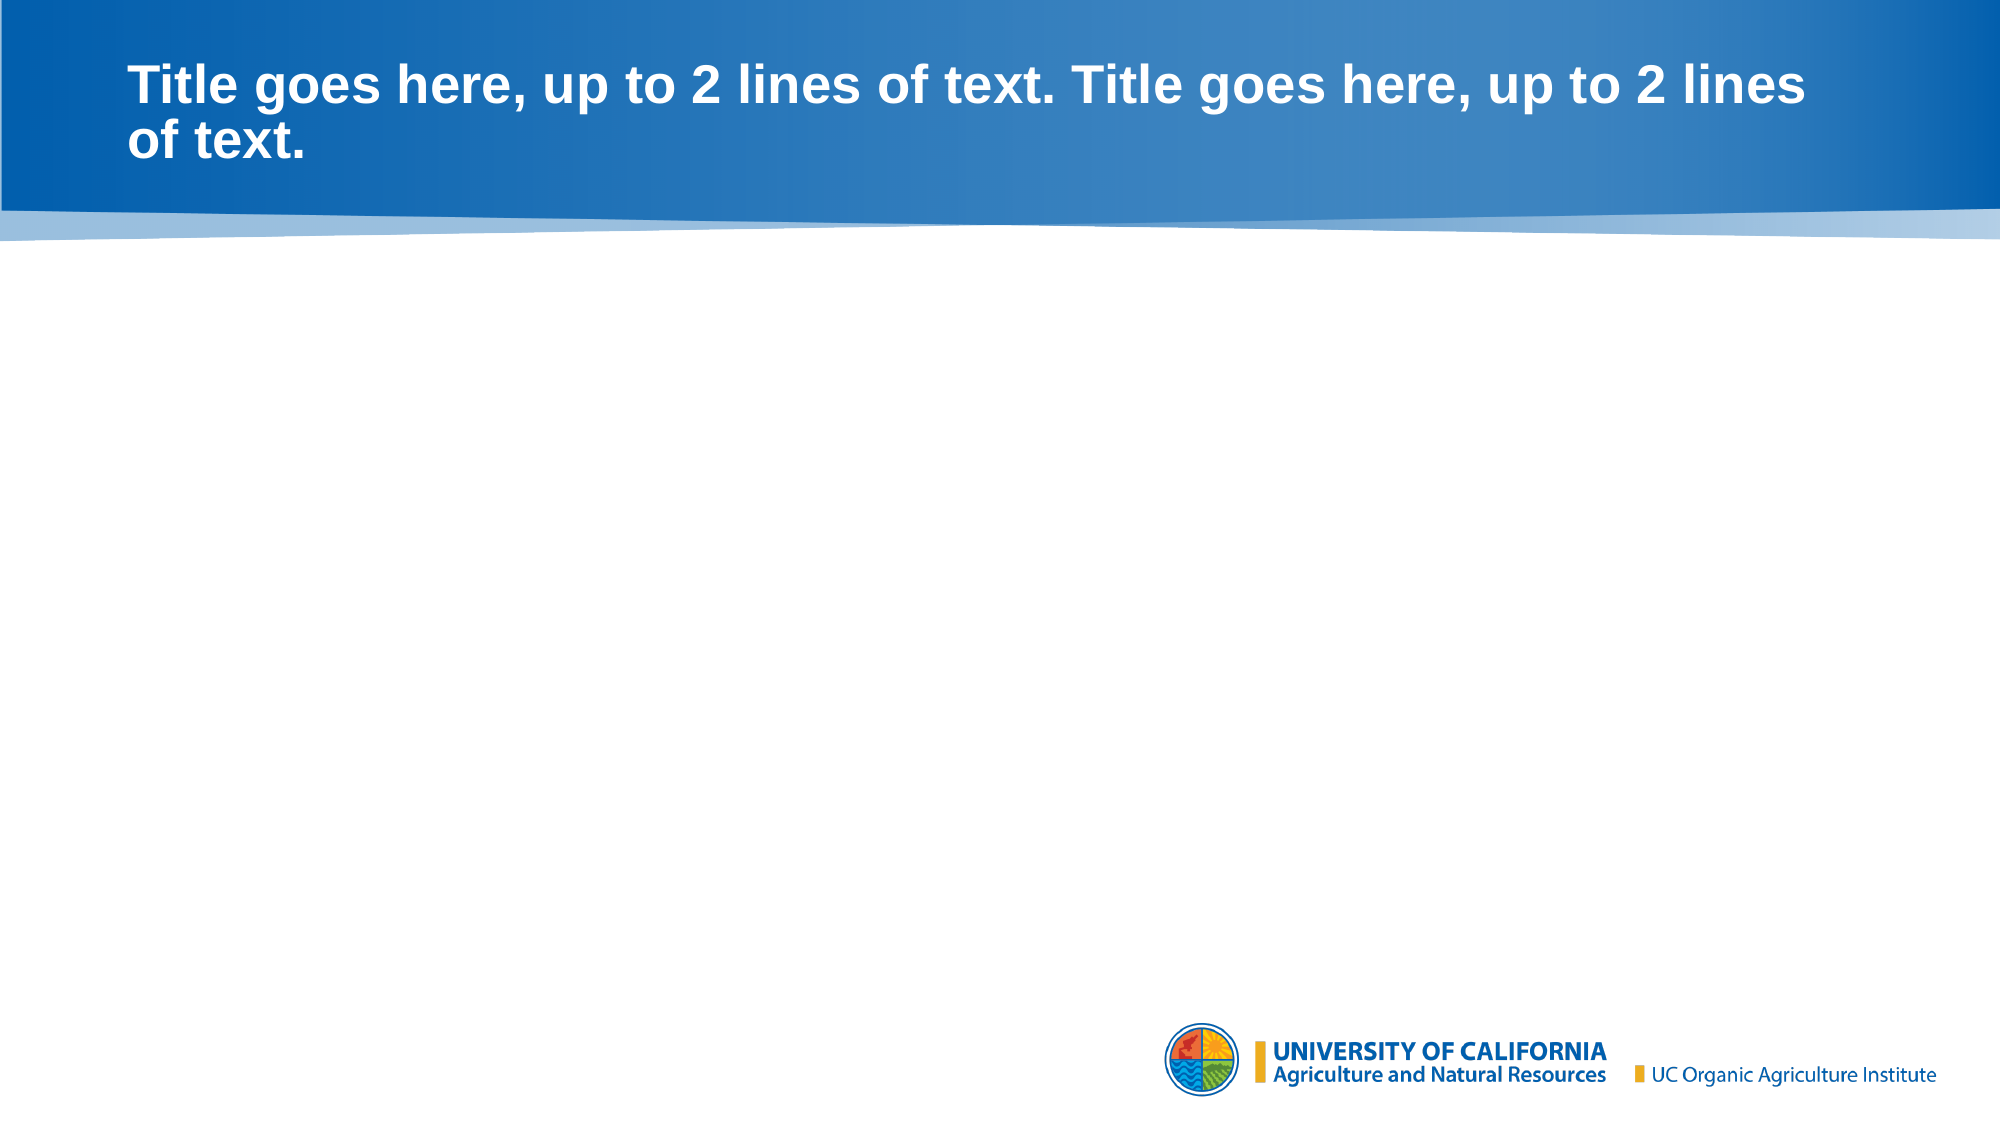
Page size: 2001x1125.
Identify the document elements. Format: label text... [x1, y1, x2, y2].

picture [1136, 990, 2001, 1125]
title Title goes here, up to 2 lines of text. Title goes here, up to 2 lines of text. [112, 51, 1887, 178]
picture [0, 0, 2000, 263]
